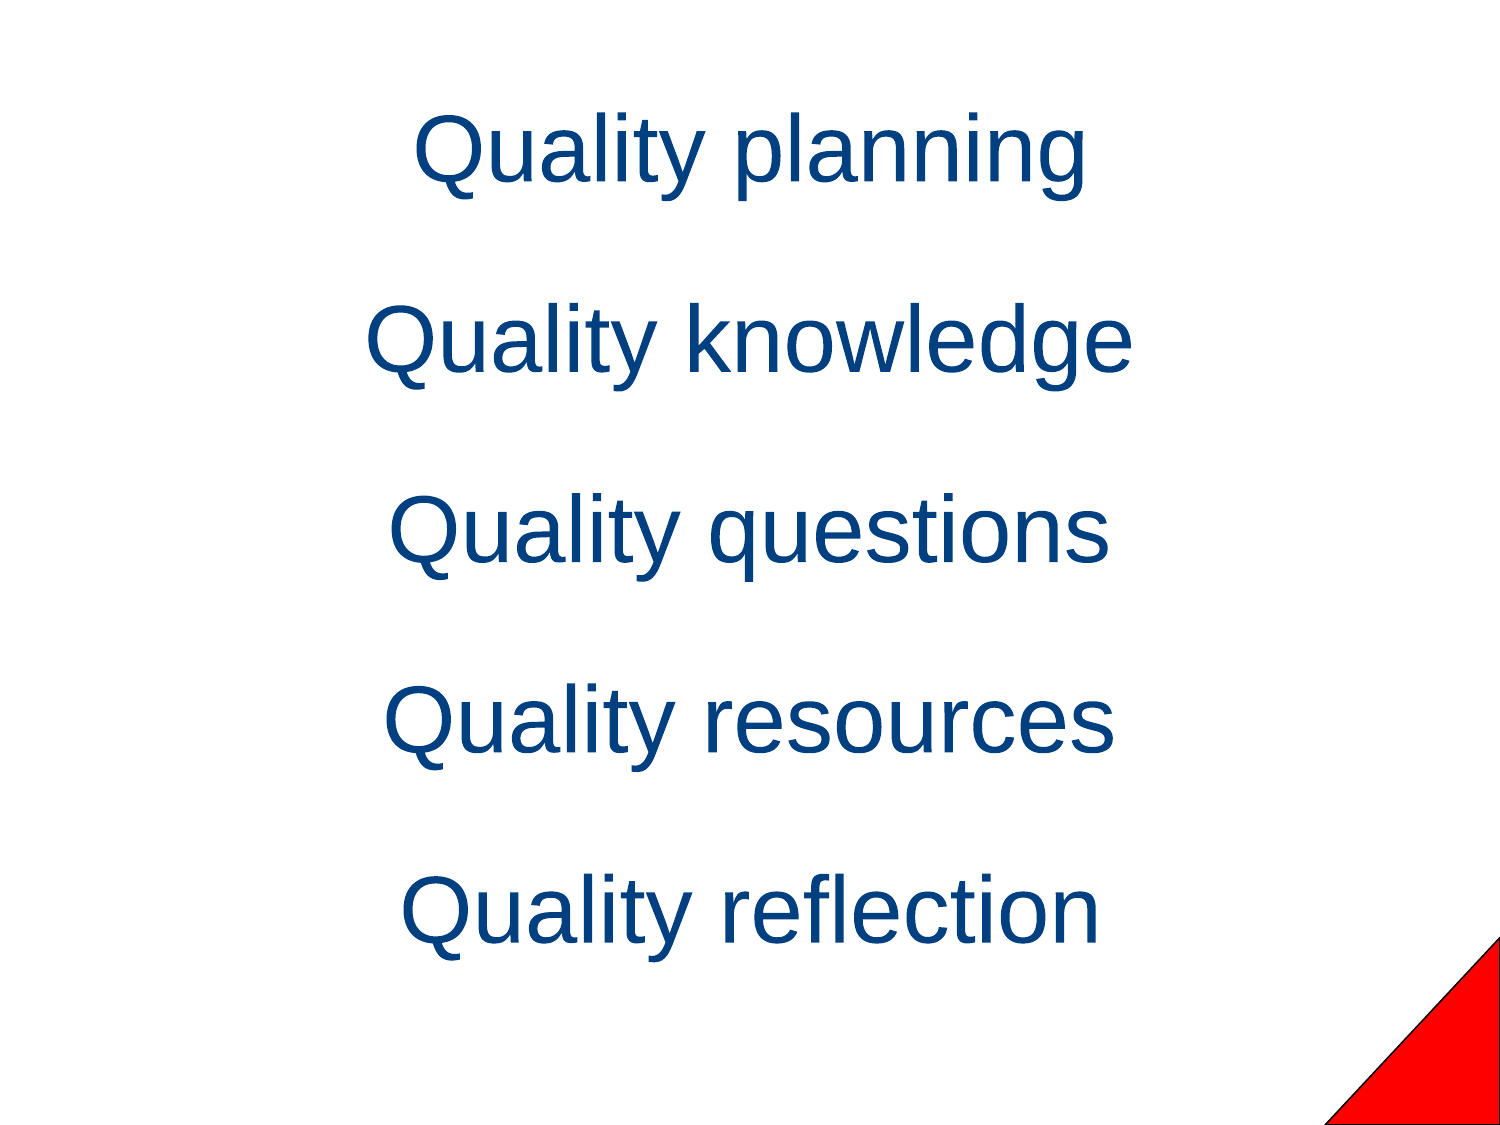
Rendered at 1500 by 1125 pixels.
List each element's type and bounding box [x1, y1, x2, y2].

text_box [1325, 937, 1500, 1125]
